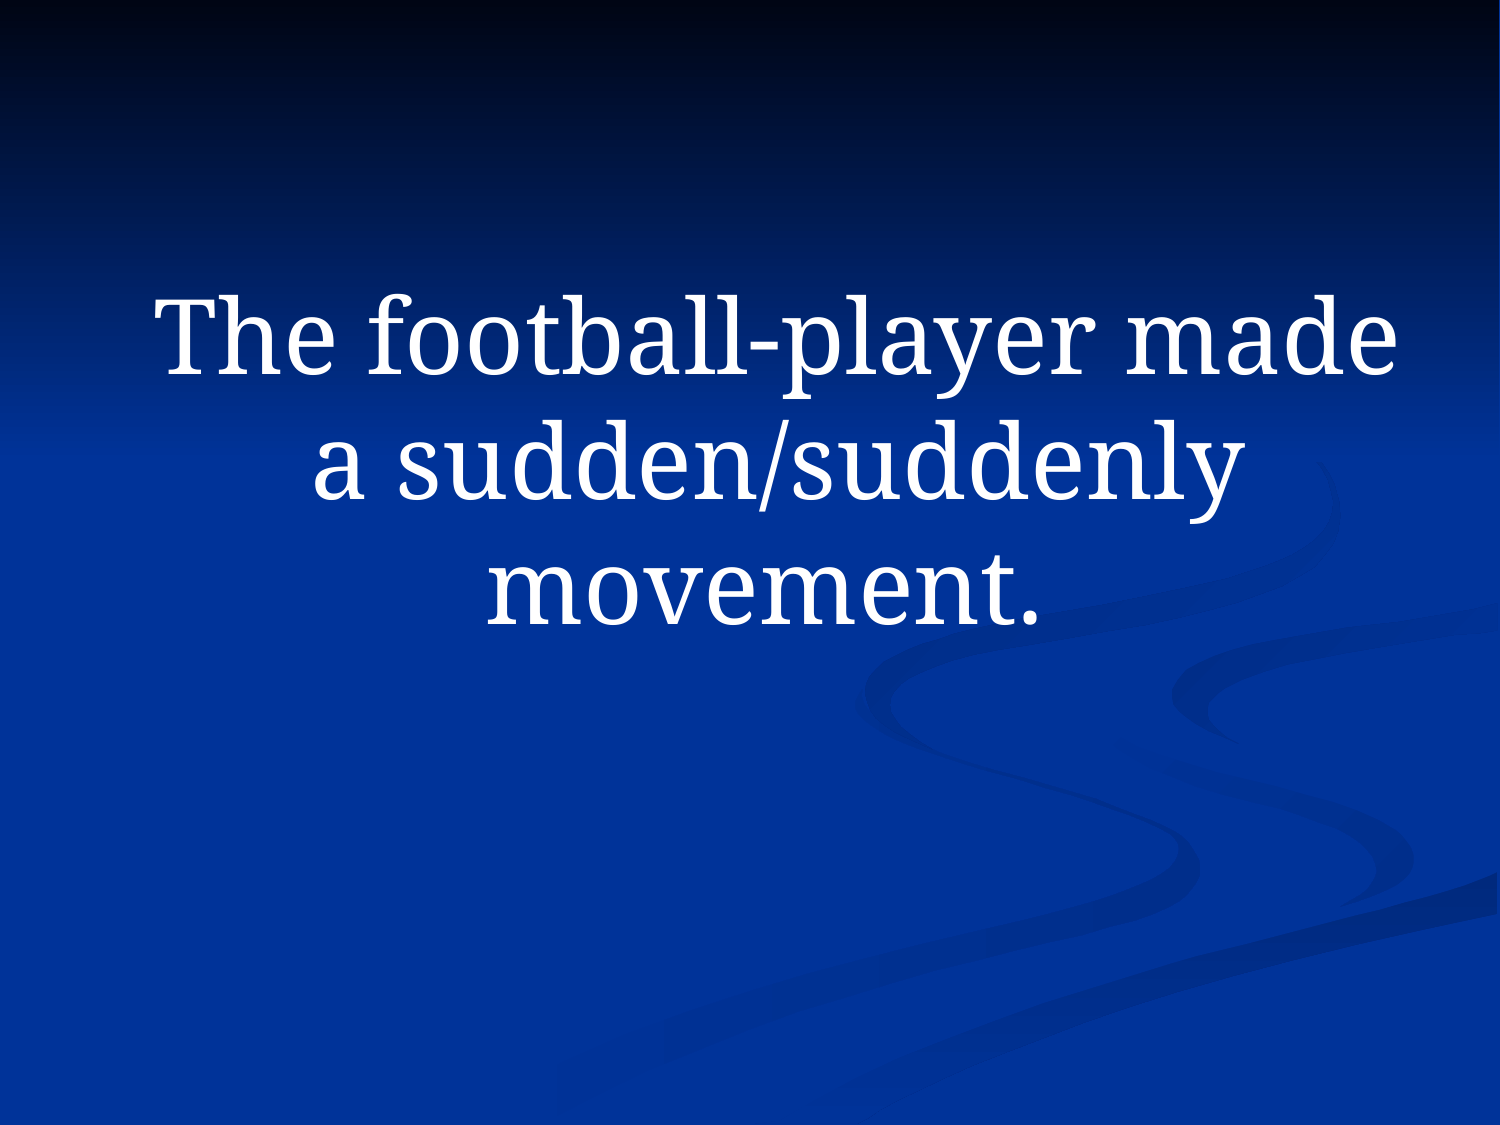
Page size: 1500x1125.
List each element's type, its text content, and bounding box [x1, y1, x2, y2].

list The football-player made a sudden/suddenly movement. [75, 262, 1425, 1005]
